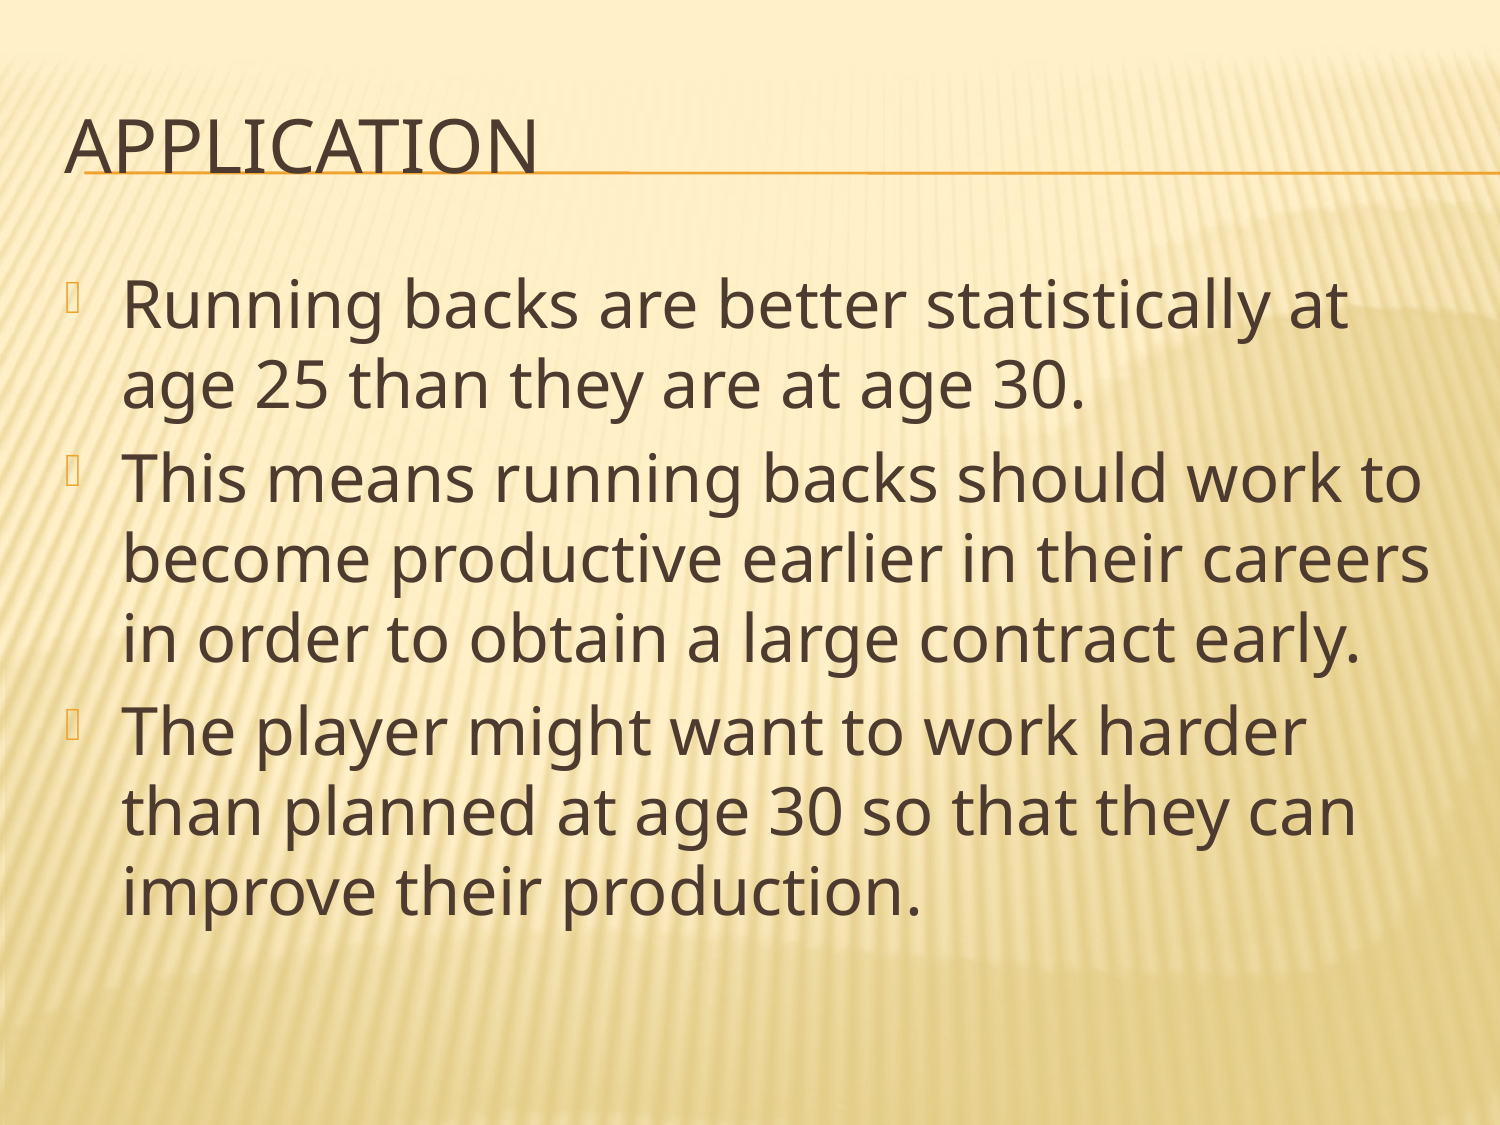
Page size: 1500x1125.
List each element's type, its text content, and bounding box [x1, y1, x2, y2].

title Application [50, 75, 1475, 213]
list Running backs are better statistically at age 25 than they are at age 30. This means running backs should work to become productive earlier in their careers in order to obtain a large contract early. The player might want to work harder than planned at age 30 so that they can improve their production. [50, 254, 1475, 998]
